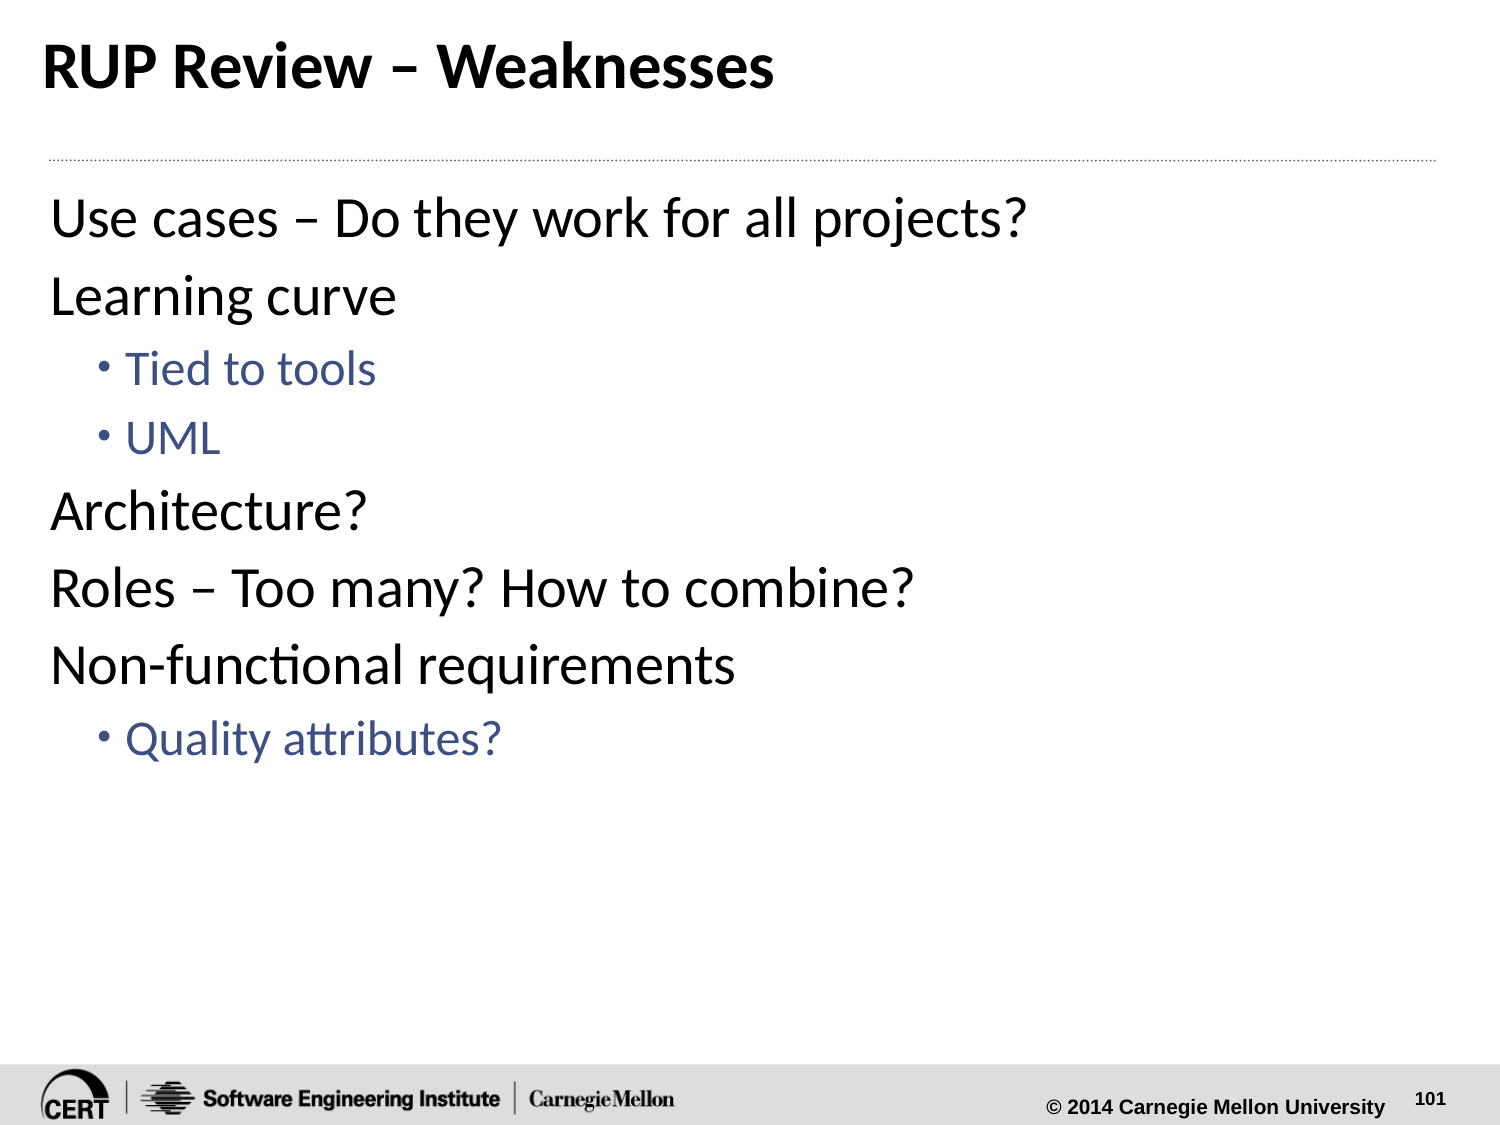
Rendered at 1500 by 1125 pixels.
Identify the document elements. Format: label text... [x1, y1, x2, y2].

picture [24, 1065, 688, 1125]
title RUP Review – Weaknesses [42, 37, 1434, 155]
list Use cases – Do they work for all projects? Learning curve Tied to tools UML Architecture? Roles – Too many? How to combine? Non-functional requirements Quality attributes? [49, 187, 1438, 1001]
